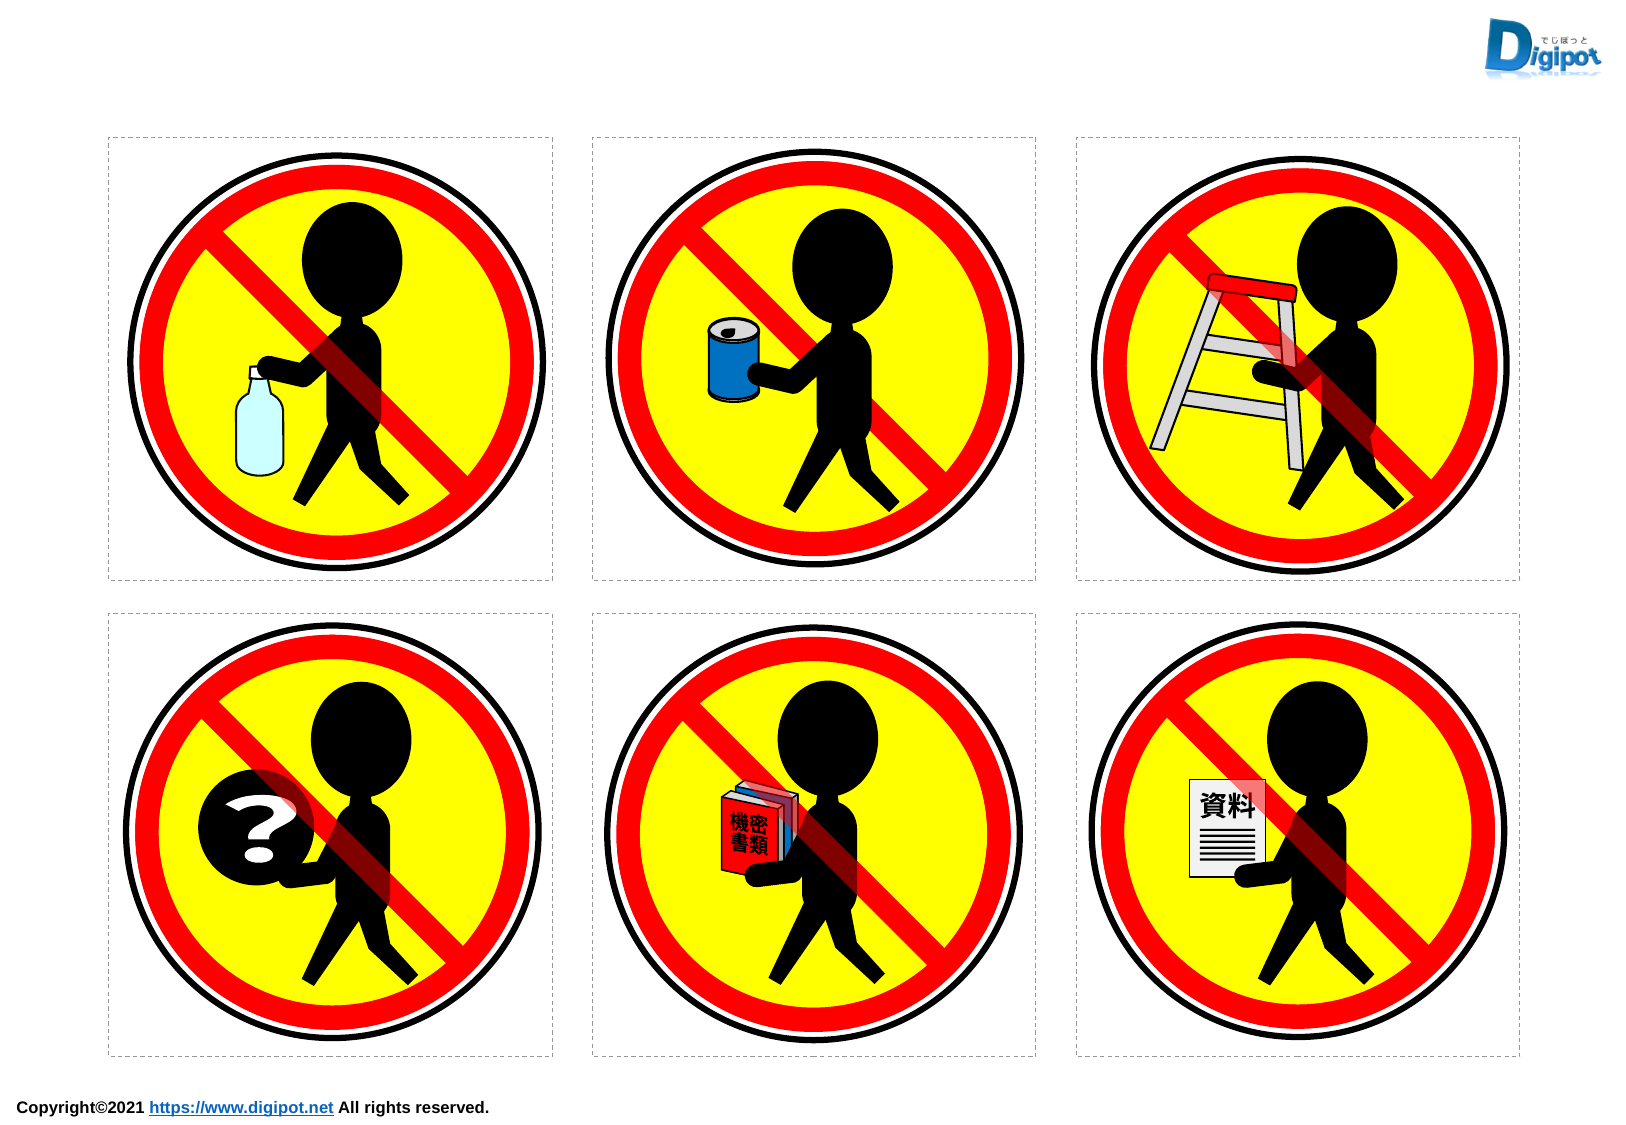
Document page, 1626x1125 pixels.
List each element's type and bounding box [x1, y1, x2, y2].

text_box [1094, 159, 1507, 572]
picture [1485, 18, 1602, 82]
text_box [1091, 624, 1505, 1037]
text_box [607, 627, 1020, 1041]
text_box [608, 151, 1022, 565]
text_box [130, 155, 543, 569]
text_box [125, 625, 539, 1039]
